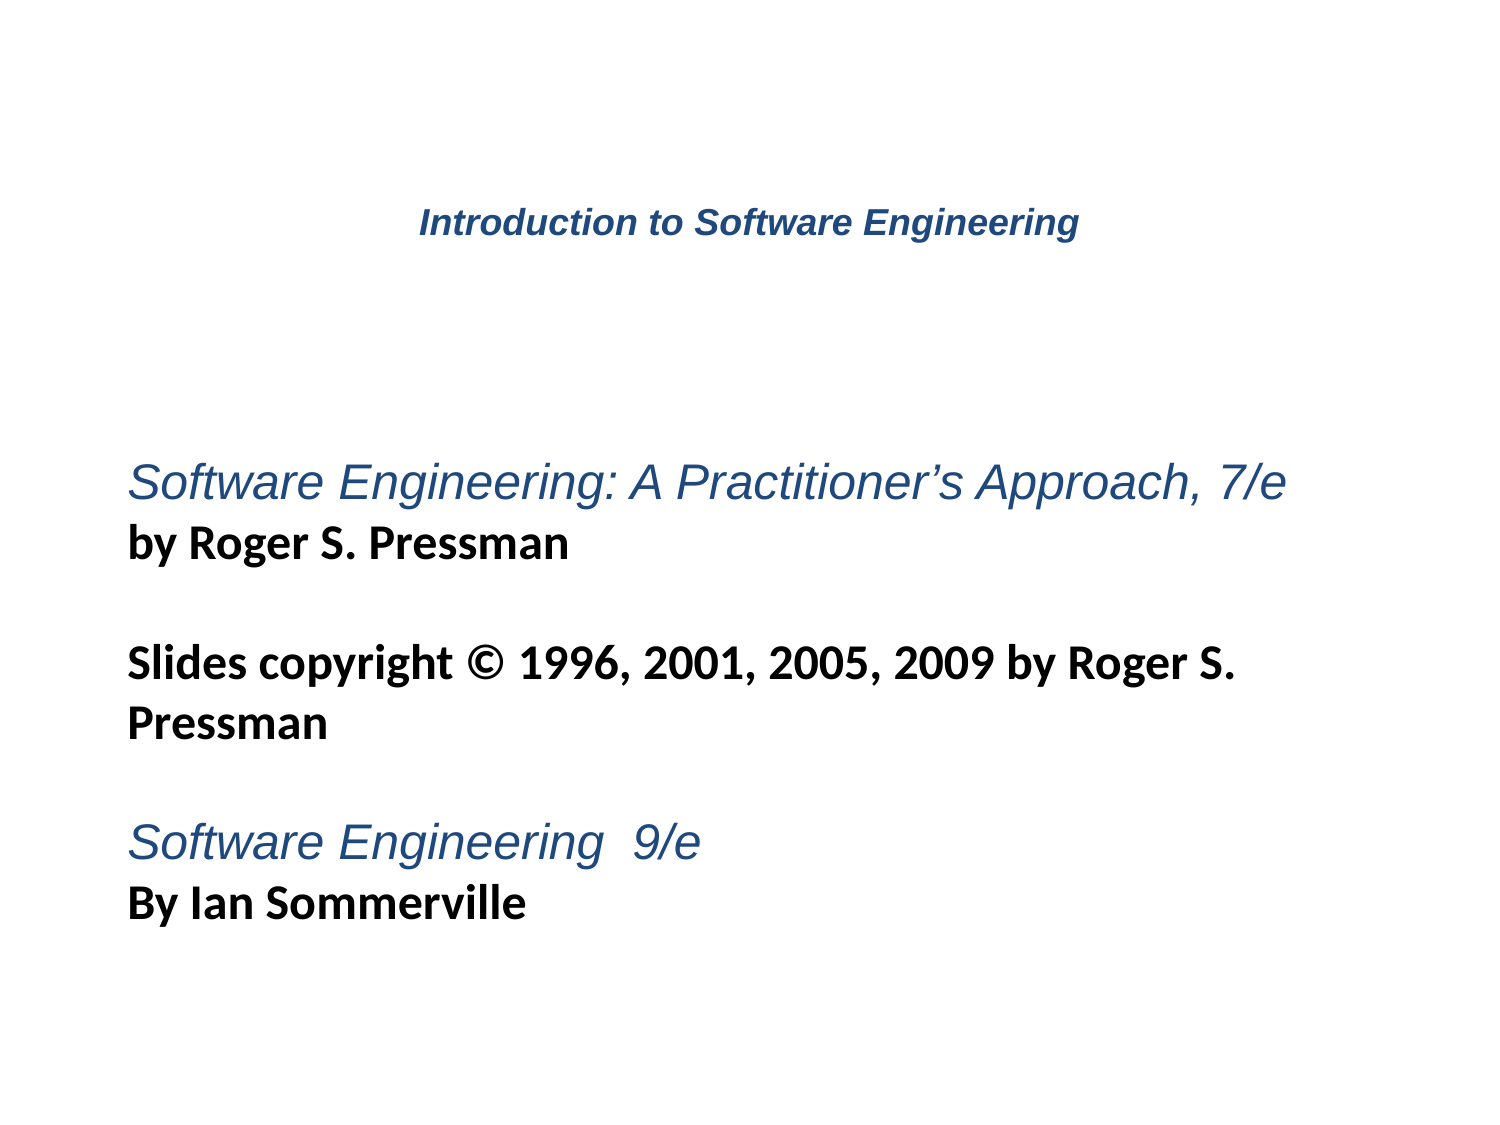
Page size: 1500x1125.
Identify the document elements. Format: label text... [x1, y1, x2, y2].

text_box Software Engineering: A Practitioner’s Approach, 7/e by Roger S. Pressman Slides copyright © 1996, 2001, 2005, 2009 by Roger S. Pressman Software Engineering 9/e By Ian Sommerville [112, 362, 1338, 1048]
title Introduction to Software Engineering [112, 99, 1388, 342]
